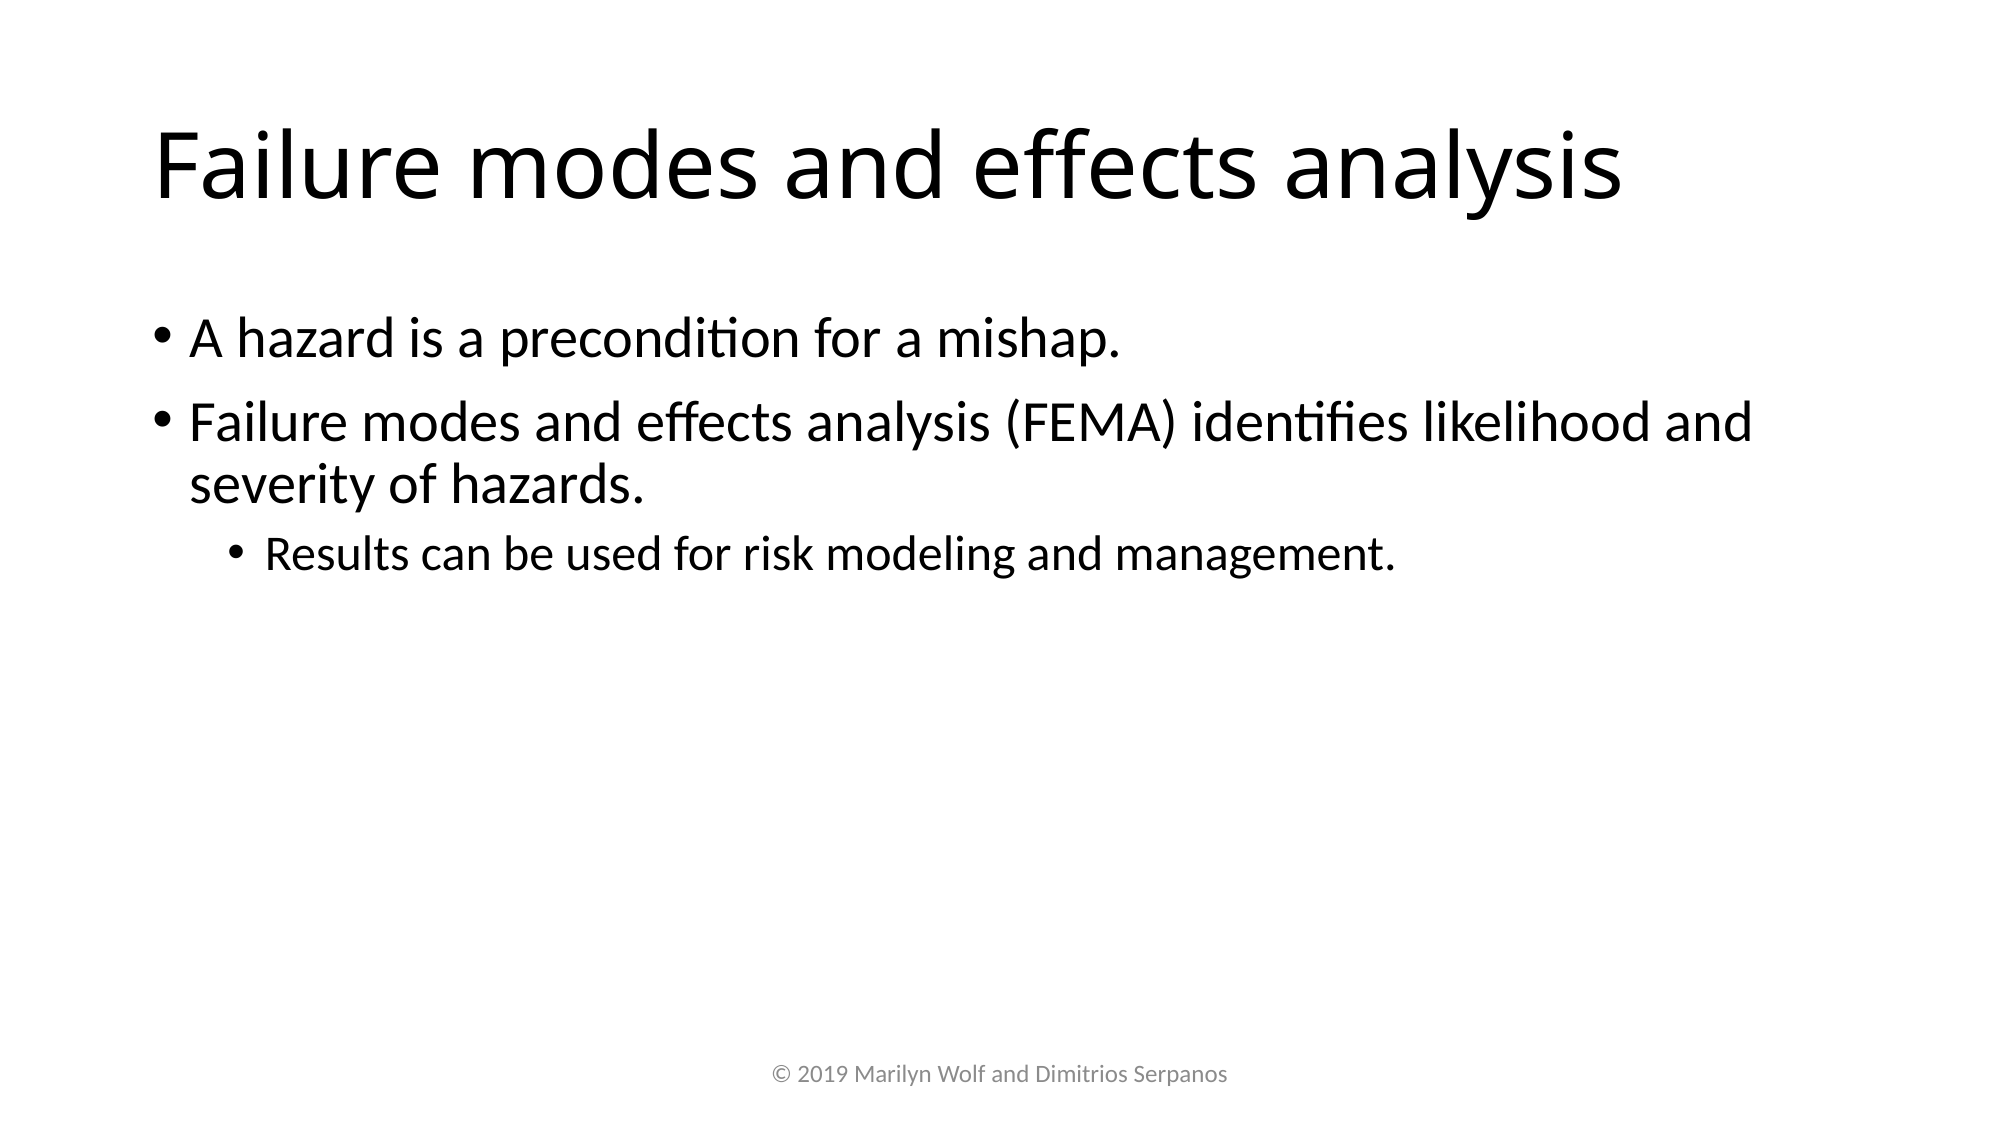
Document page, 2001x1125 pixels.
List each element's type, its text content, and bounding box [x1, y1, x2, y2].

title Failure modes and effects analysis [137, 59, 1863, 278]
list A hazard is a precondition for a mishap. Failure modes and effects analysis (FEMA) identifies likelihood and severity of hazards. Results can be used for risk modeling and management. [137, 299, 1863, 1014]
footer © 2019 Marilyn Wolf and Dimitrios Serpanos [662, 1042, 1338, 1103]
